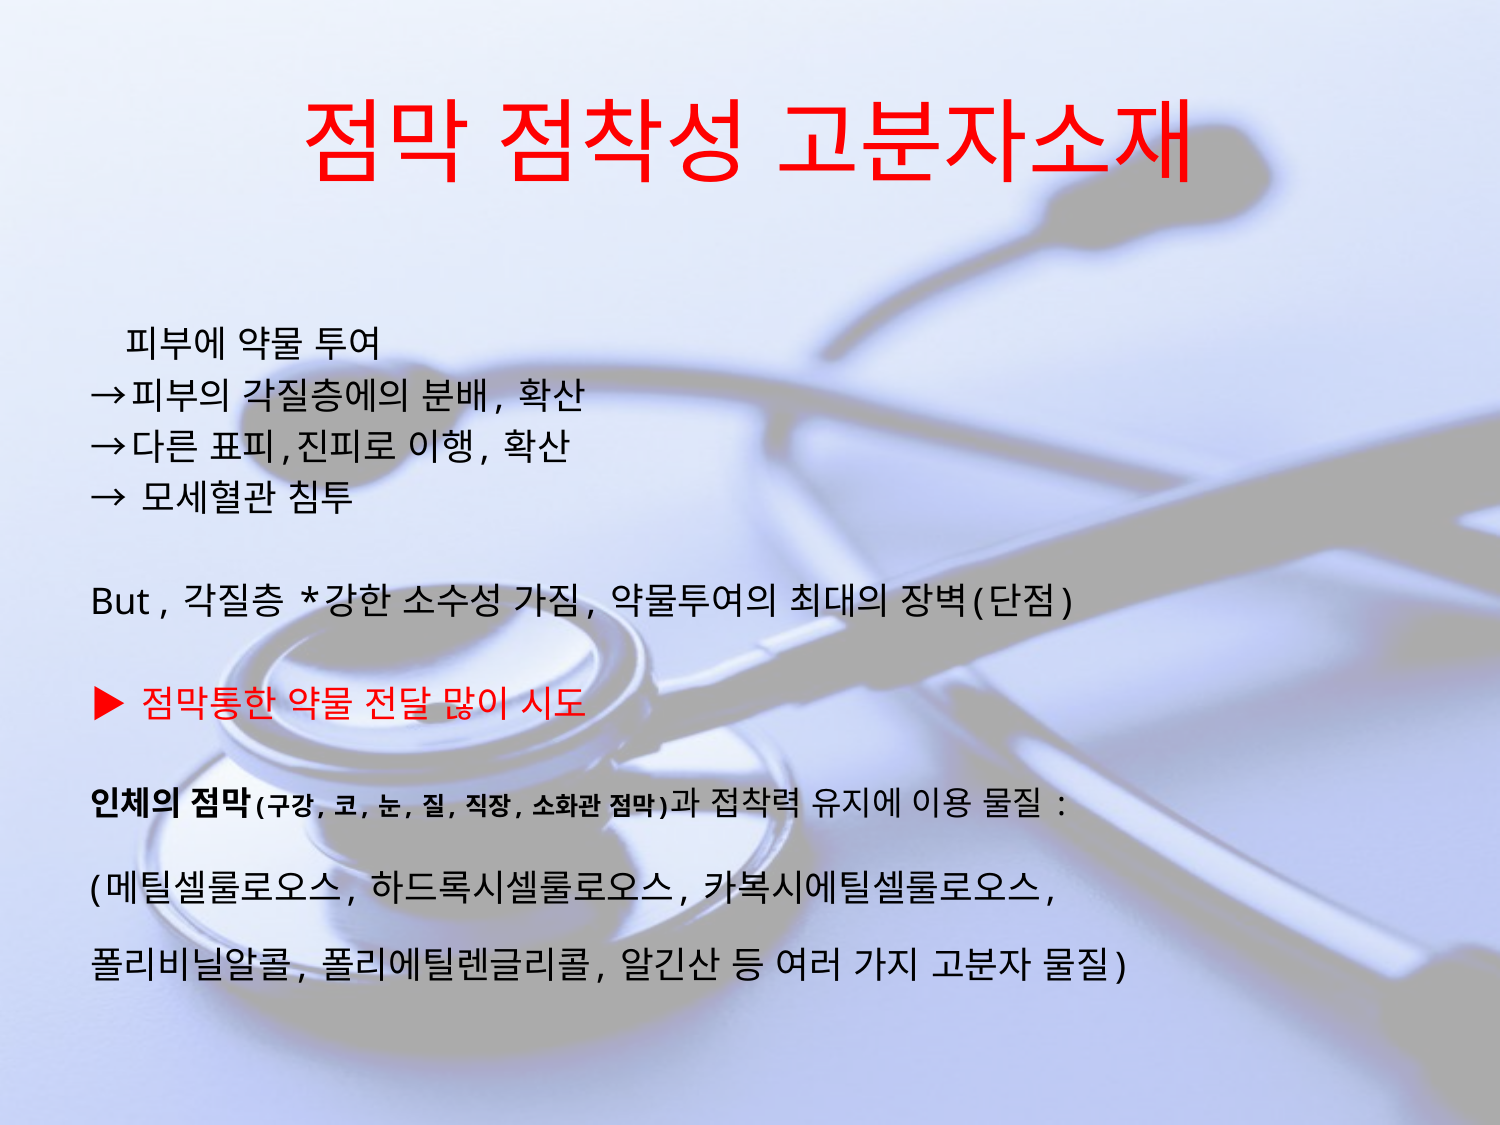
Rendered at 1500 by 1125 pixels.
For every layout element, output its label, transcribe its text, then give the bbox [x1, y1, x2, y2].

title 점막 점착성 고분자소재 [75, 45, 1425, 233]
list 피부에 약물 투여 →피부의 각질층에의 분배, 확산 →다른 표피,진피로 이행, 확산 → 모세혈관 침투 But , 각질층 *강한 소수성 가짐, 약물투여의 최대의 장벽(단점) ▶ 점막통한 약물 전달 많이 시도 인체의 점막(구강, 코, 눈, 질, 직장, 소화관 점막)과 접착력 유지에 이용 물질 : (메틸셀룰로오스, 하드록시셀룰로오스, 카복시에틸셀룰로오스, 폴리비닐알콜, 폴리에틸렌글리콜, 알긴산 등 여러 가지 고분자 물질) [75, 262, 1425, 1005]
